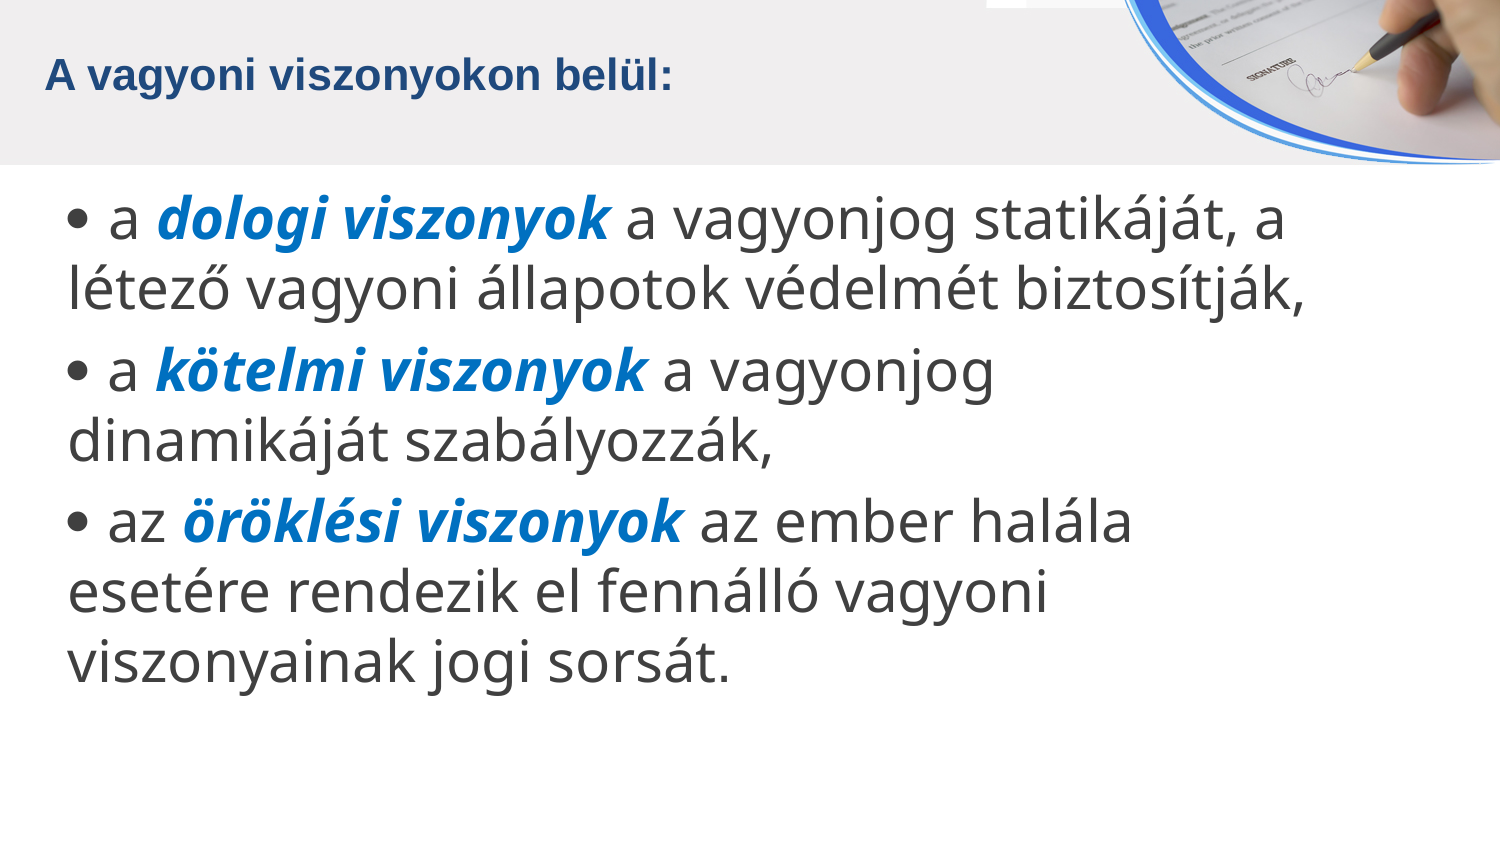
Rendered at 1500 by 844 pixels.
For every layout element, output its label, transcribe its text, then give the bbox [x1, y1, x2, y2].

list  a dologi viszonyok a vagyonjog statikáját, a létező vagyoni állapotok védelmét biztosítják,  a kötelmi viszonyok a vagyonjog dinamikáját szabályozzák,  az öröklési viszonyok az ember halála esetére rendezik el fennálló vagyoni viszonyainak jogi sorsát. [53, 173, 1341, 741]
list A vagyoni viszonyokon belül: [29, 13, 1500, 109]
picture [0, 0, 1500, 844]
